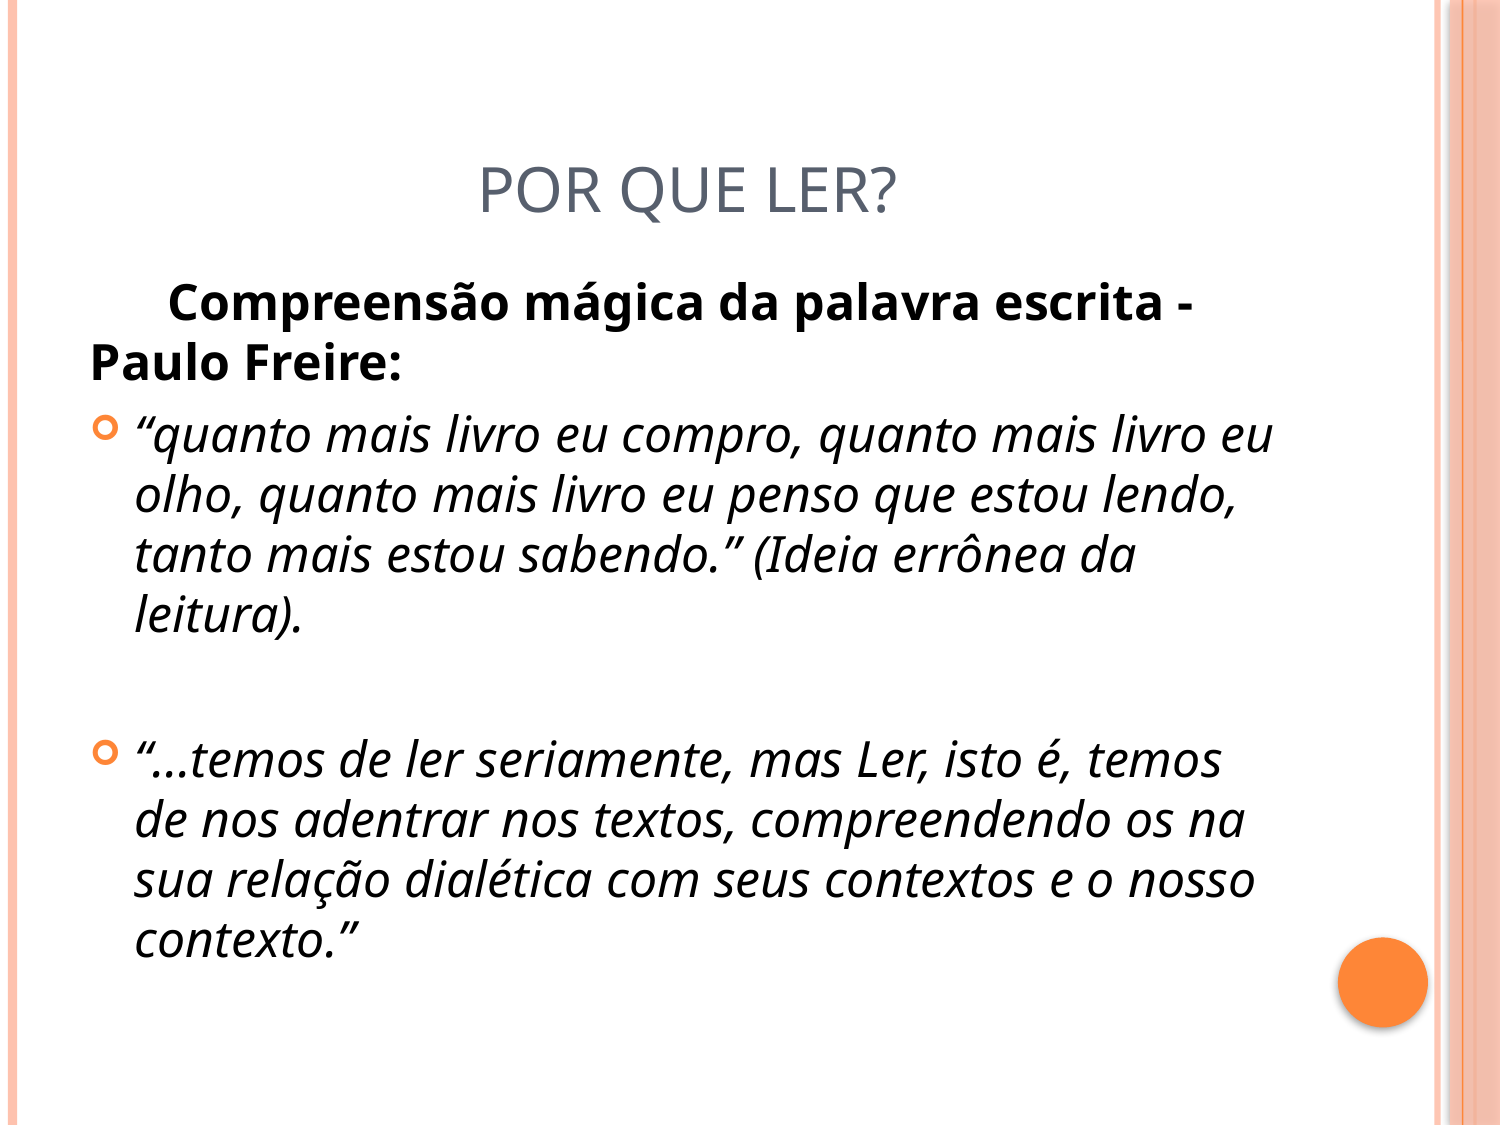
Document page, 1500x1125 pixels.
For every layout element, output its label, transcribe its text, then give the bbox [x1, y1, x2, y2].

list Compreensão mágica da palavra escrita - Paulo Freire: “quanto mais livro eu compro, quanto mais livro eu olho, quanto mais livro eu penso que estou lendo, tanto mais estou sabendo.” (Ideia errônea da leitura). “...temos de ler seriamente, mas Ler, isto é, temos de nos adentrar nos textos, compreendendo os na sua relação dialética com seus contextos e o nosso contexto.” [75, 262, 1300, 1062]
title POR QUE LER? [75, 45, 1300, 233]
